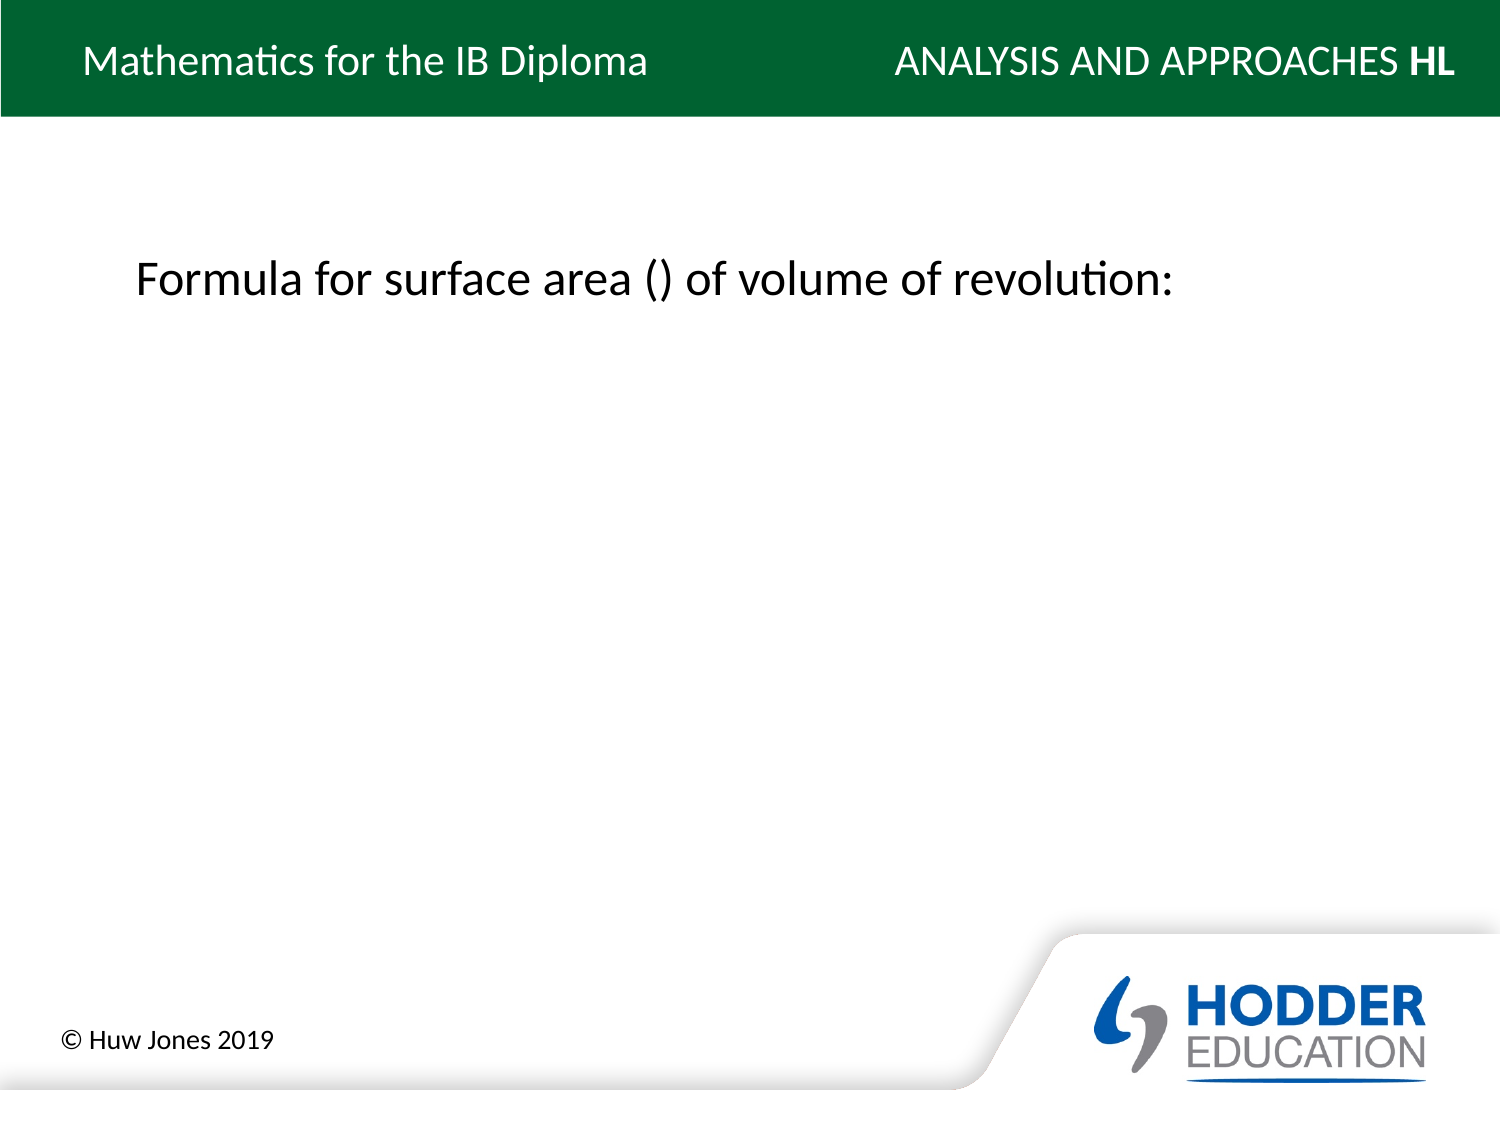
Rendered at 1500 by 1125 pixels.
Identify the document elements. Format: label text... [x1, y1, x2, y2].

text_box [0, 898, 1500, 1125]
text_box Mathematics for the IB Diploma ANALYSIS AND APPROACHES HL [0, 0, 1500, 118]
